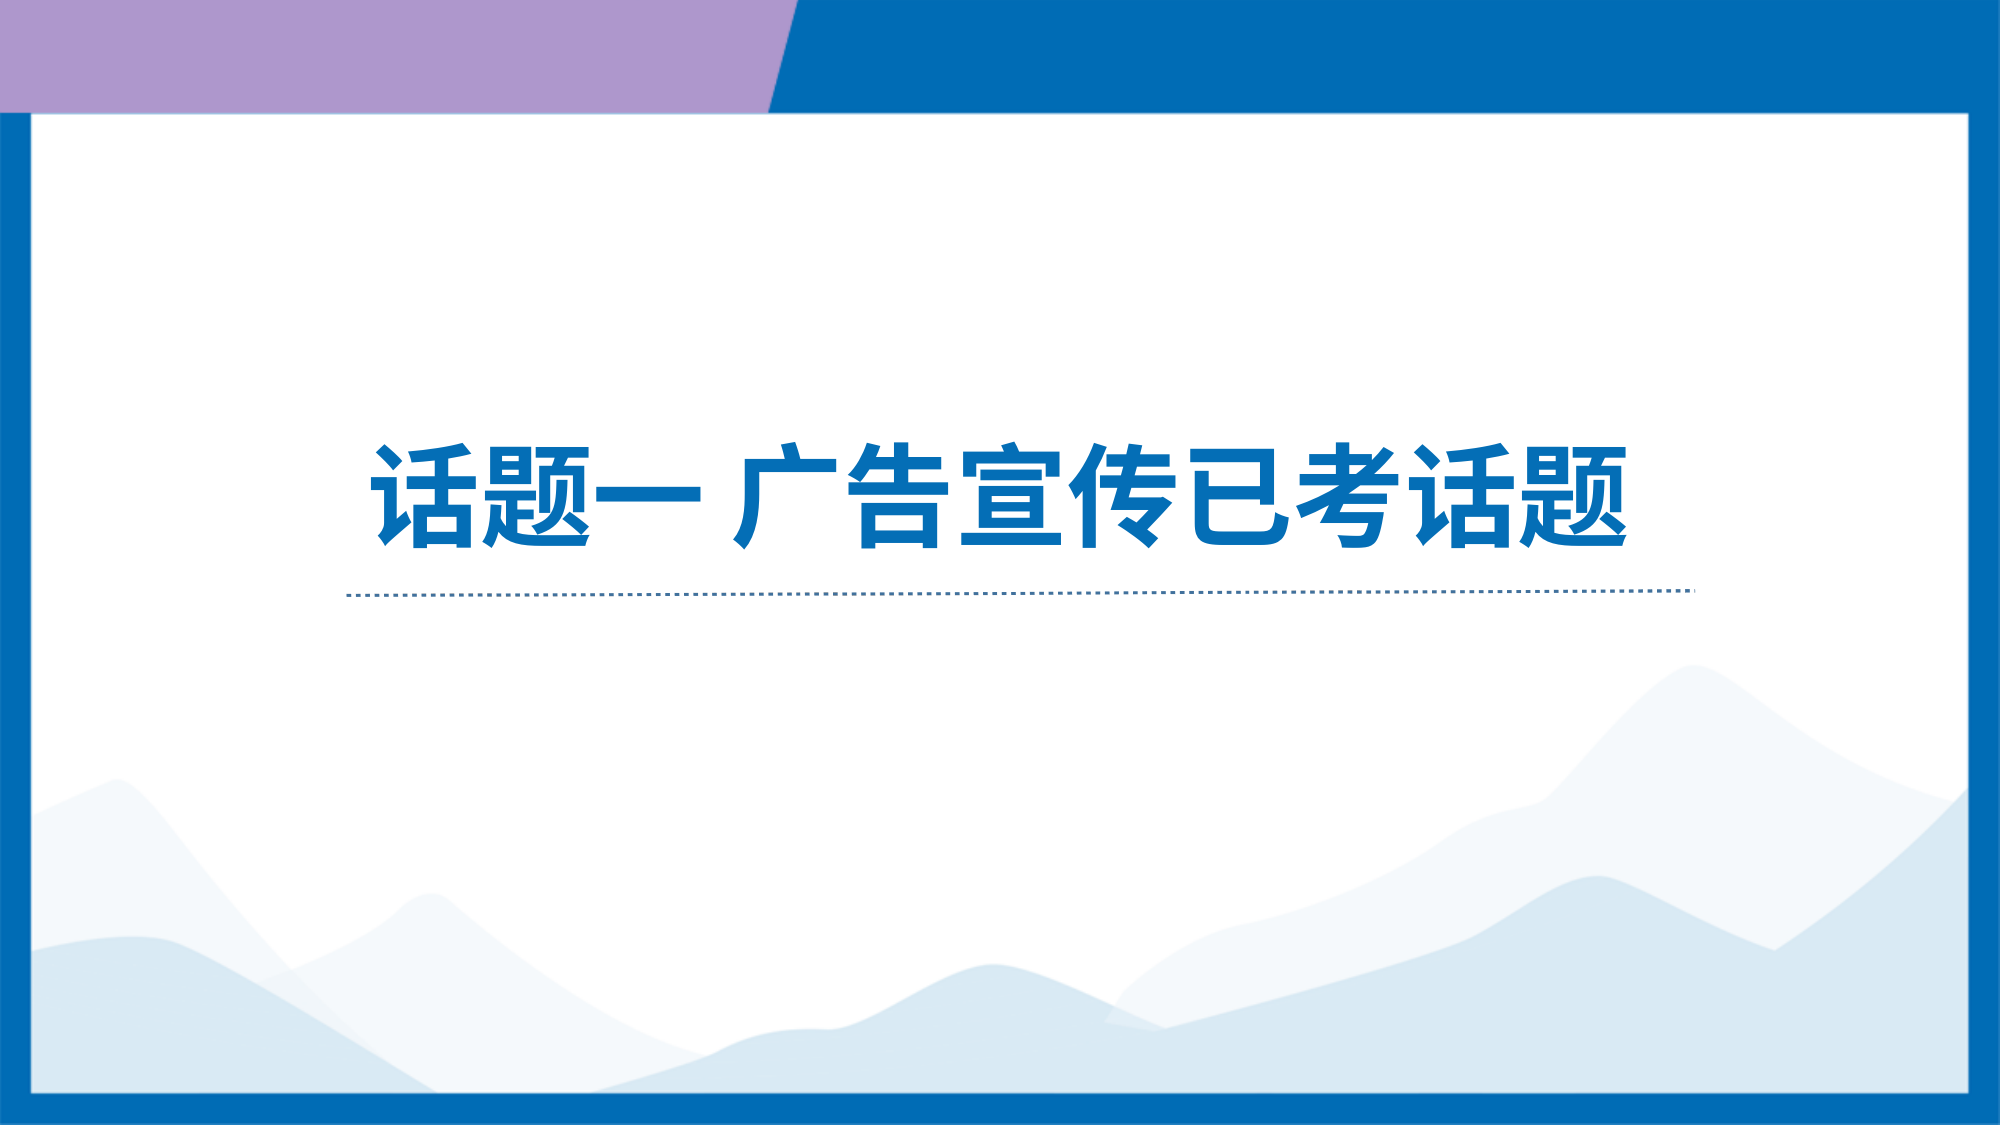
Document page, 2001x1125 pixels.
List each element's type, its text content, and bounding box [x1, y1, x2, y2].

text_box 话题一 广告宣传已考话题 [35, 408, 1962, 561]
picture [0, 0, 2000, 1125]
